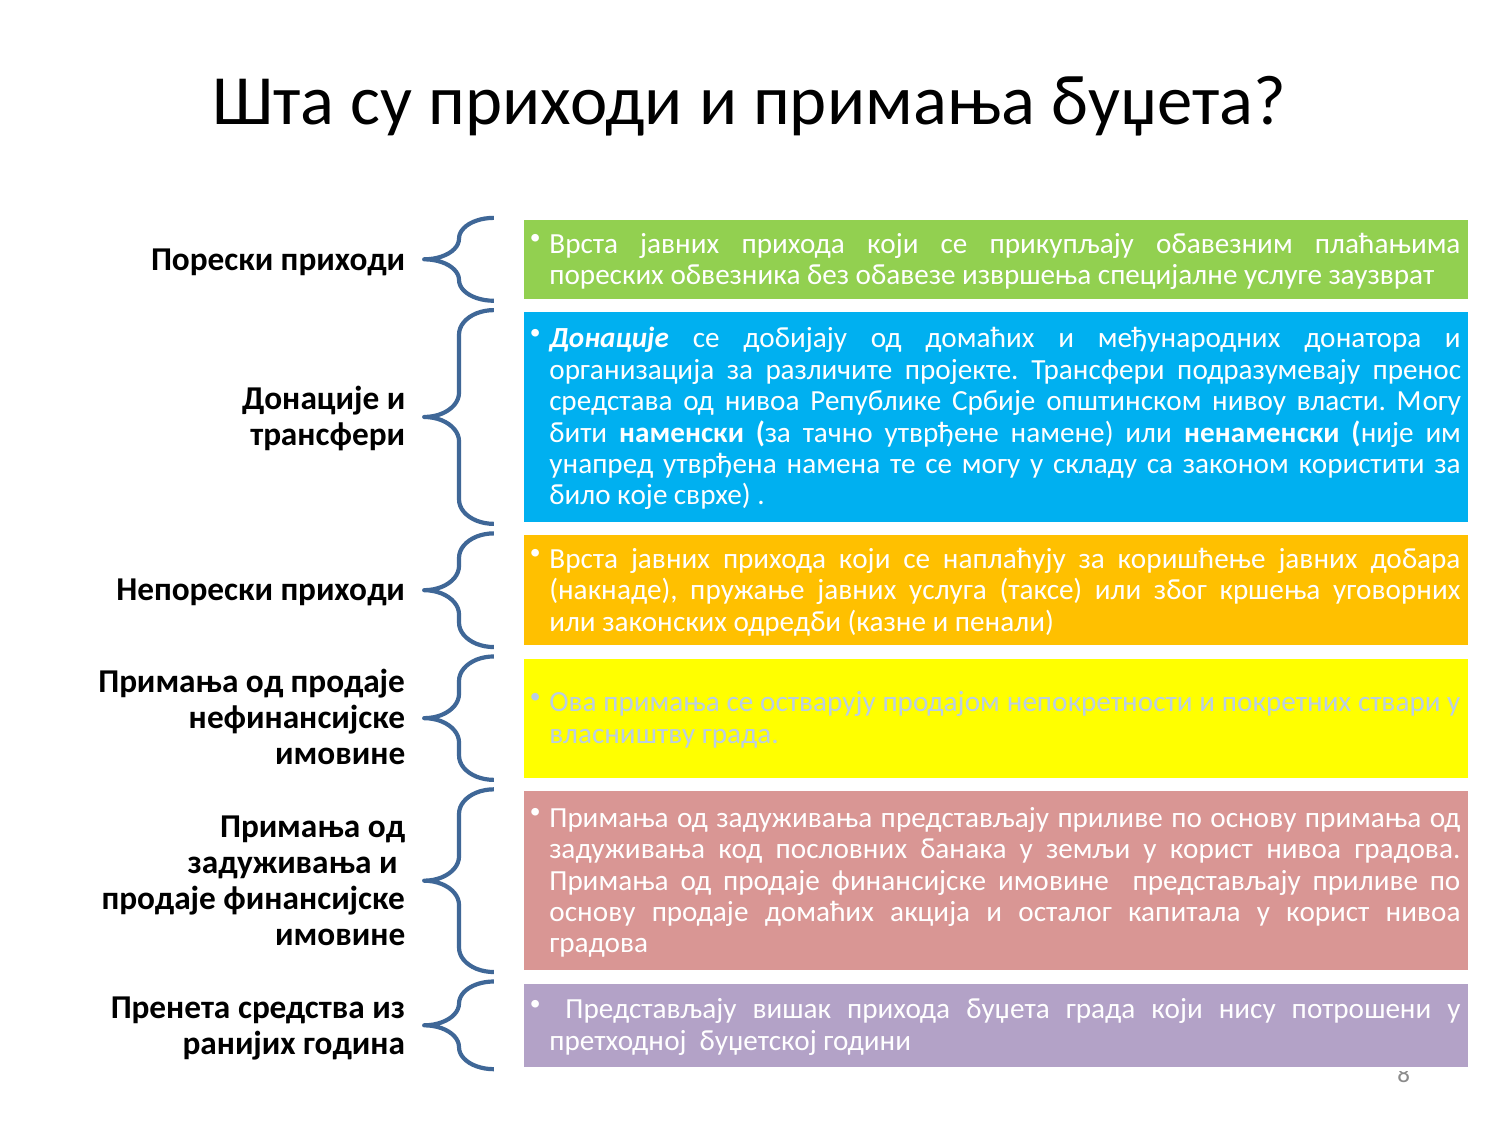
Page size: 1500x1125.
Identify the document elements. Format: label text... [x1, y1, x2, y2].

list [74, 184, 1471, 1103]
title Шта су приходи и примања буџета? [75, 45, 1425, 147]
